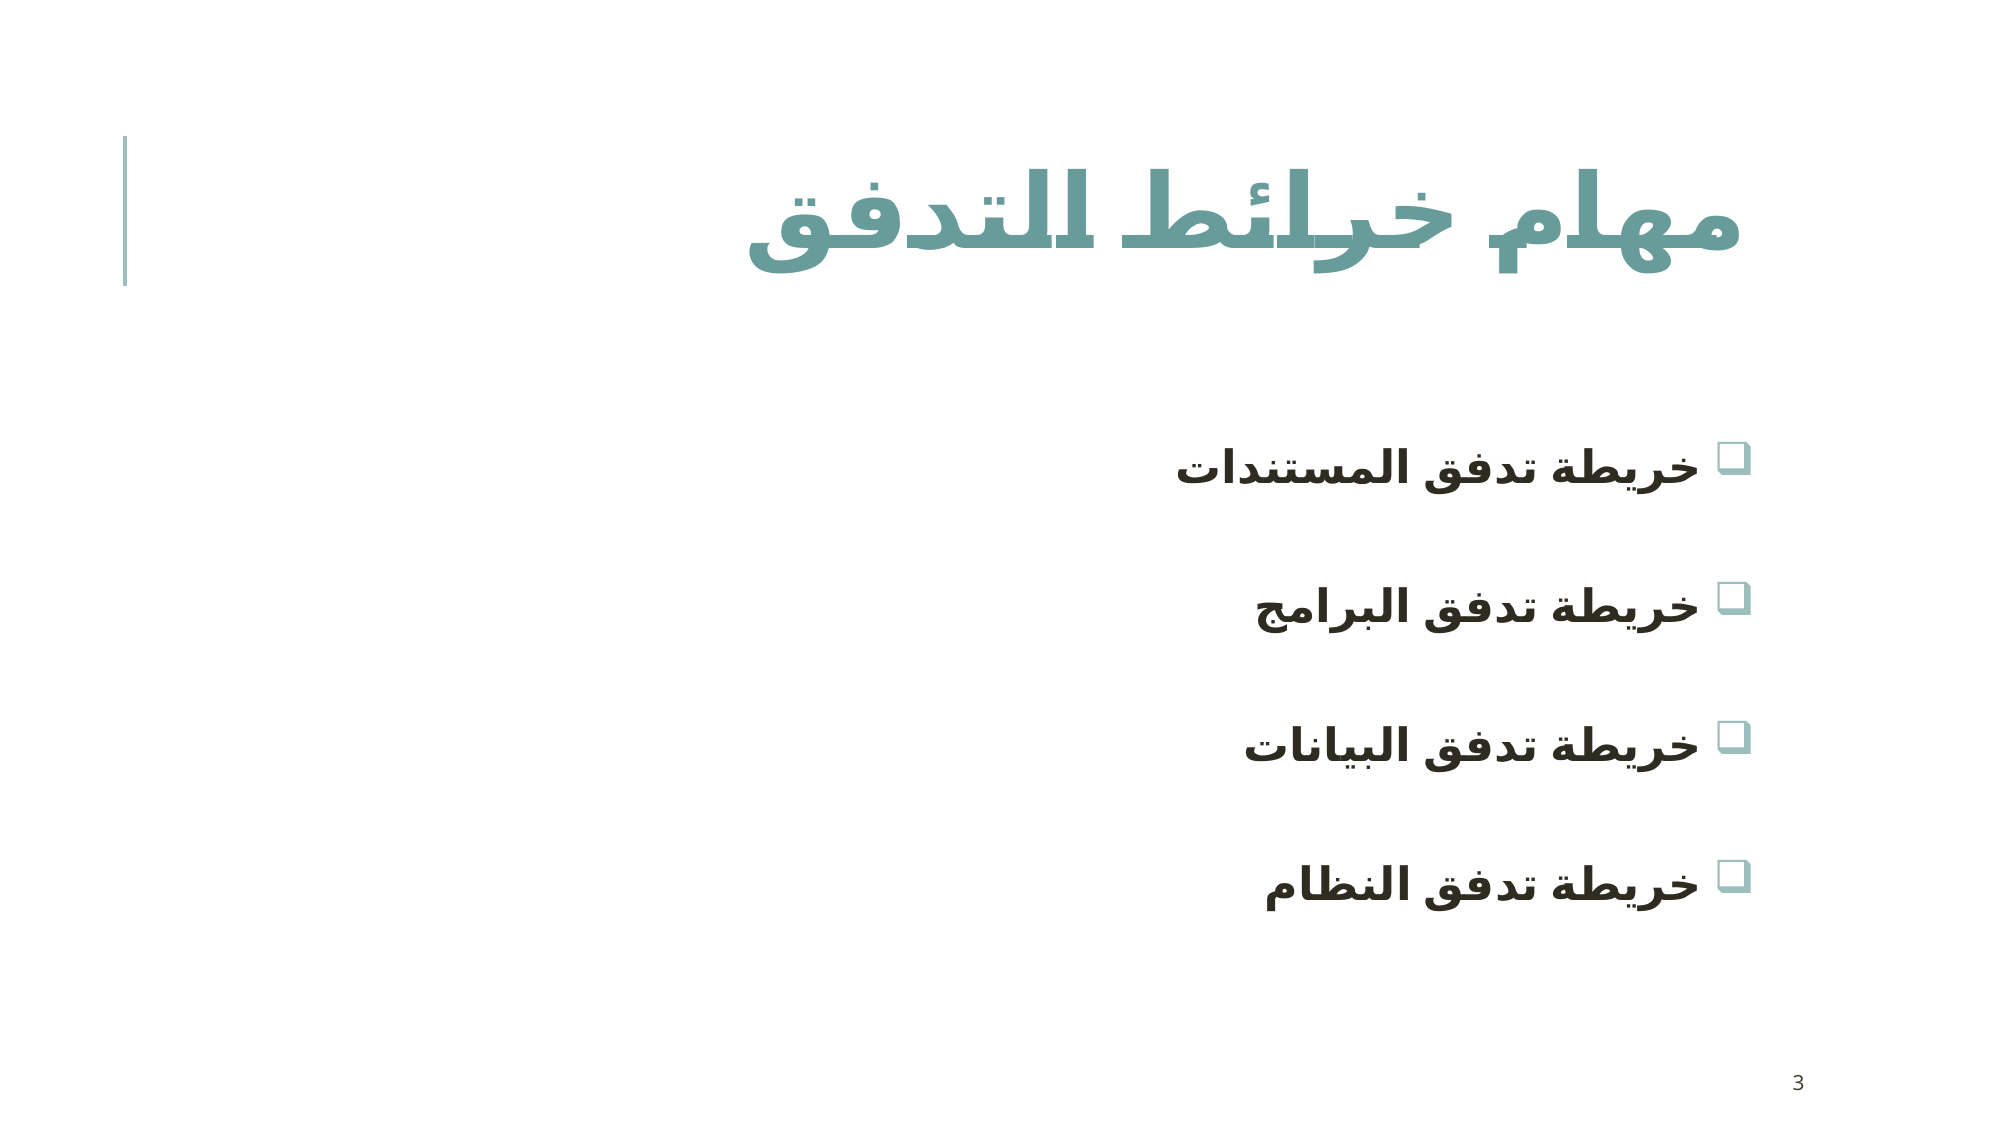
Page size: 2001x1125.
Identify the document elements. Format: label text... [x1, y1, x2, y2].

title مهام خرائط التدفق [168, 96, 1763, 342]
list خريطة تدفق المستندات خريطة تدفق البرامج خريطة تدفق البيانات خريطة تدفق النظام [168, 375, 1763, 1035]
slide_number 3 [1777, 1061, 1938, 1107]
